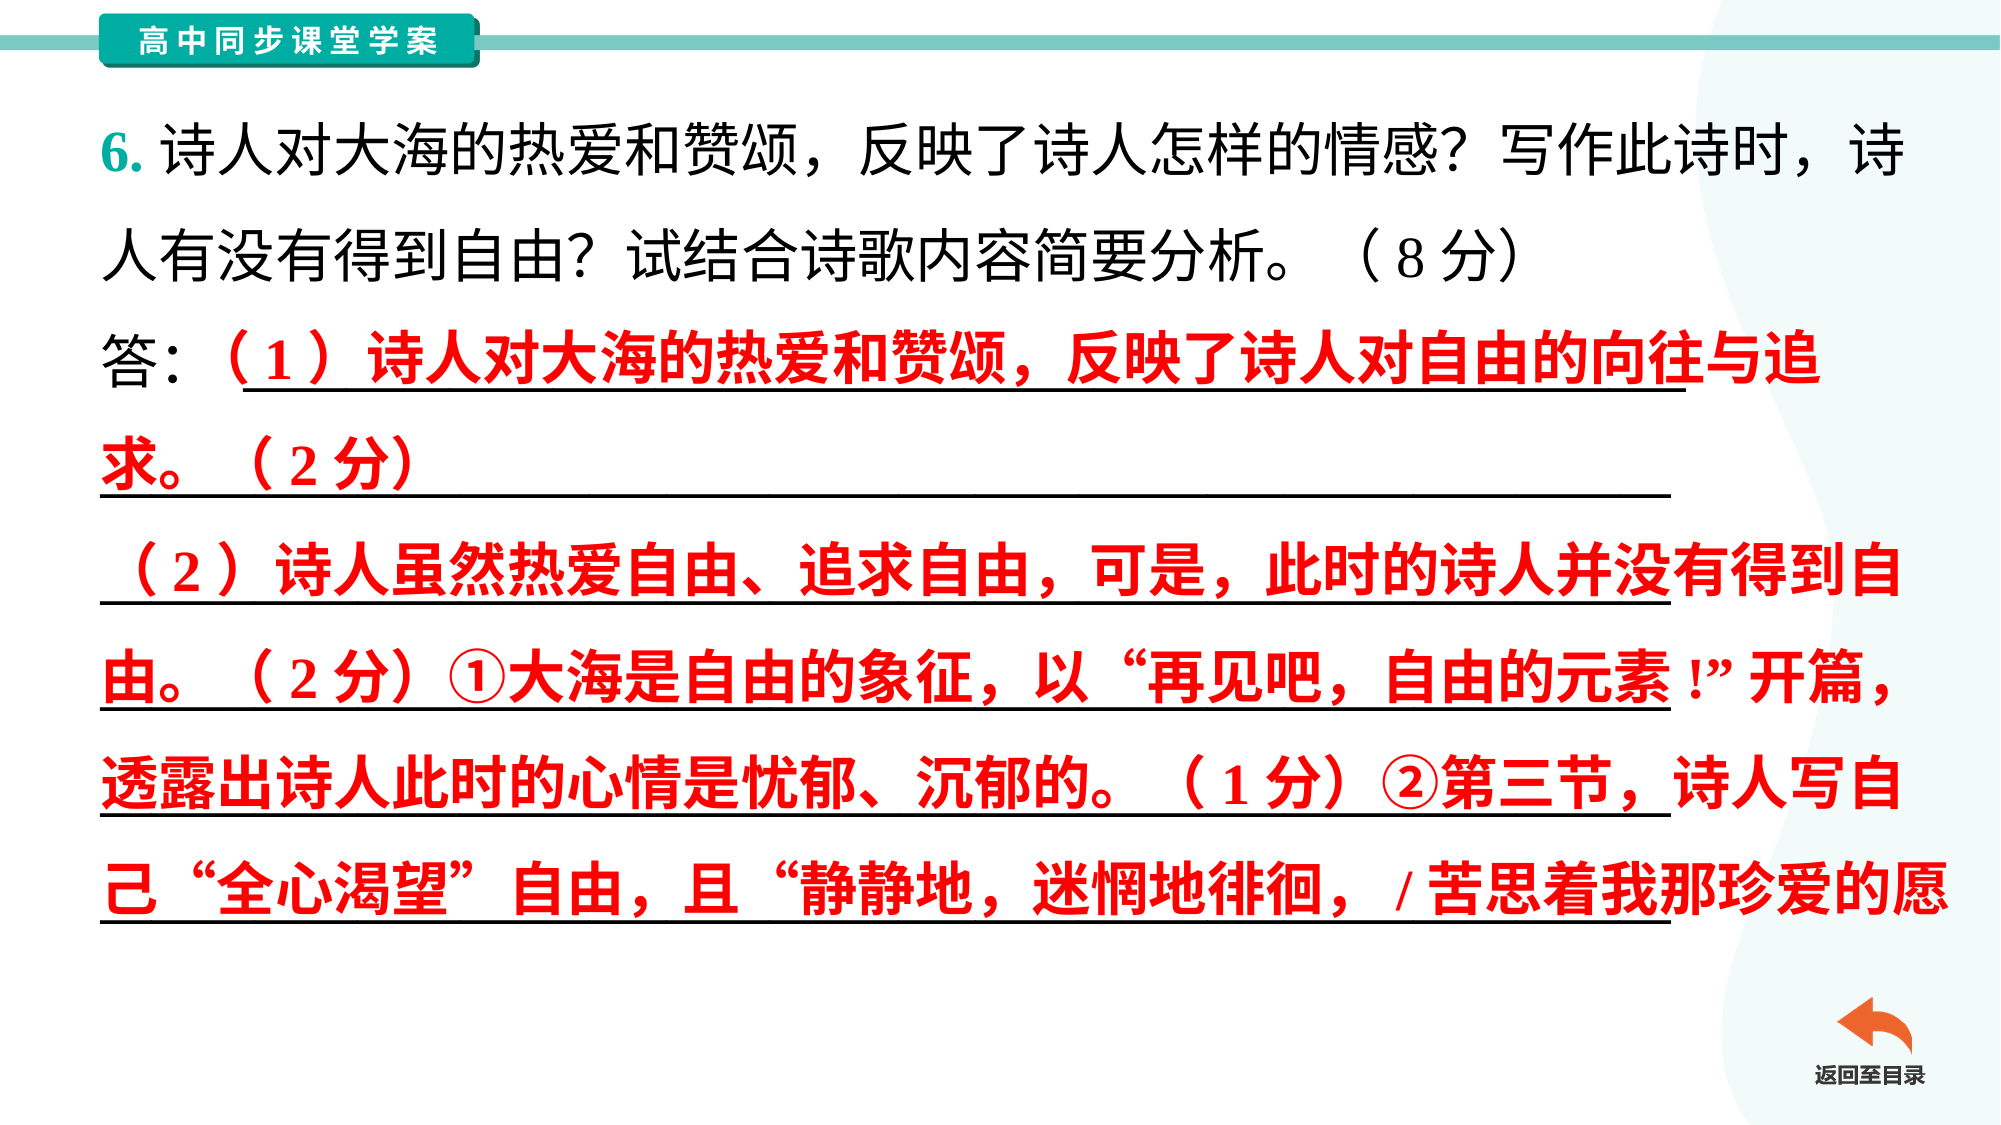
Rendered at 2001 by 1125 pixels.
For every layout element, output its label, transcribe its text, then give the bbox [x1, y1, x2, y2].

text_box （1）诗人对大海的热爱和赞颂，反映了诗人对自由的向往与追 求。（2分） （2）诗人虽然热爱自由、追求自由，可是，此时的诗人并没有得到自 由。（2分）①大海是自由的象征，以“再见吧，自由的元素!”开篇， 透露出诗人此时的心情是忧郁、沉郁的。（1分）②第三节，诗人写自 己“全心渴望”自由，且“静静地，迷惘地徘徊，/苦思着我那珍爱的愿 [100, 284, 1899, 923]
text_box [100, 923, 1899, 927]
text_box 6.诗人对大海的热爱和赞颂，反映了诗人怎样的情感？写作此诗时，诗 人有没有得到自由？试结合诗歌内容简要分析。（8分） 答： ________________________________________________________ _____________________________________________________________ _____________________________________________________________ _____________________________________________________________ _____________________________________________________________ _____________________________________________________________ [100, 76, 1899, 284]
picture [0, 0, 2000, 1125]
